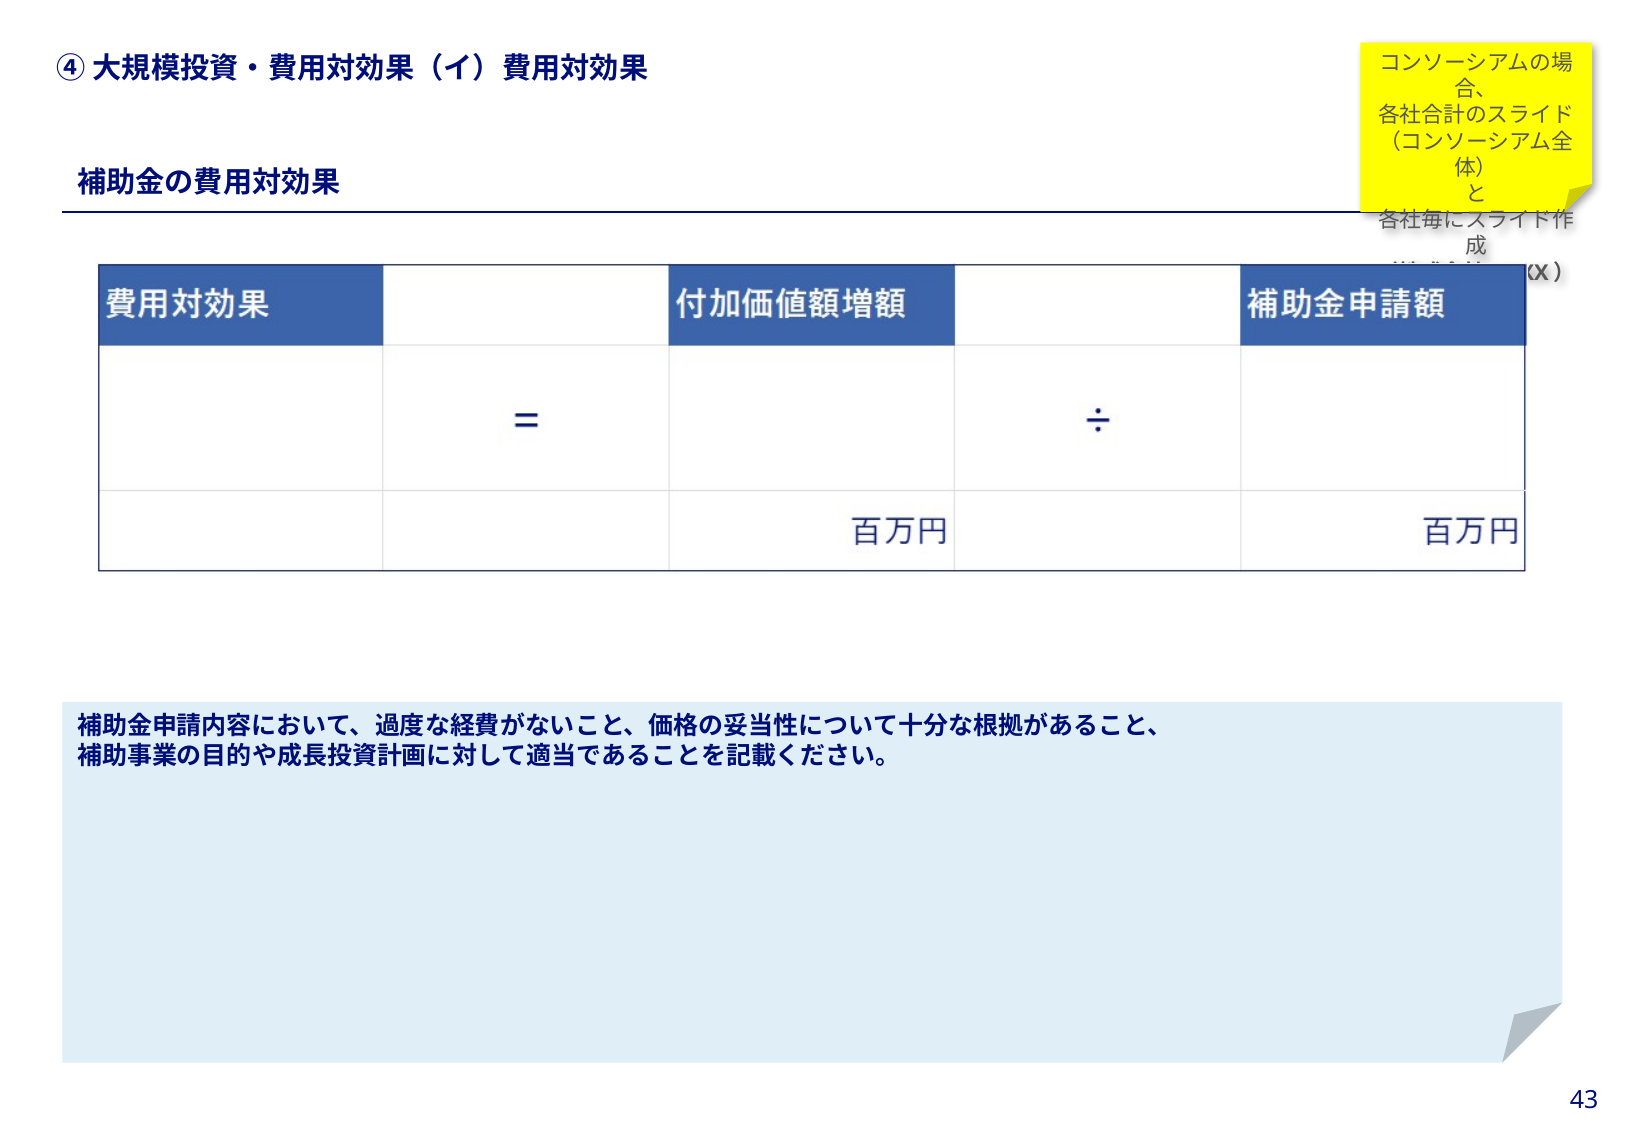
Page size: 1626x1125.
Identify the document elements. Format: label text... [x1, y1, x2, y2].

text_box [62, 149, 1563, 213]
picture [97, 263, 1528, 574]
list ④大規模投資・費用対効果（イ）費用対効果 [32, 42, 1359, 90]
text_box コンソーシアムの場合、 各社合計のスライド （コンソーシアム全体） と 各社毎にスライド作成 （株式会社XXXX） [1359, 41, 1594, 214]
text_box 補助金申請内容において、過度な経費がないこと、価格の妥当性について十分な根拠があること、 補助事業の目的や成長投資計画に対して適当であることを記載ください。 [61, 701, 1565, 1064]
